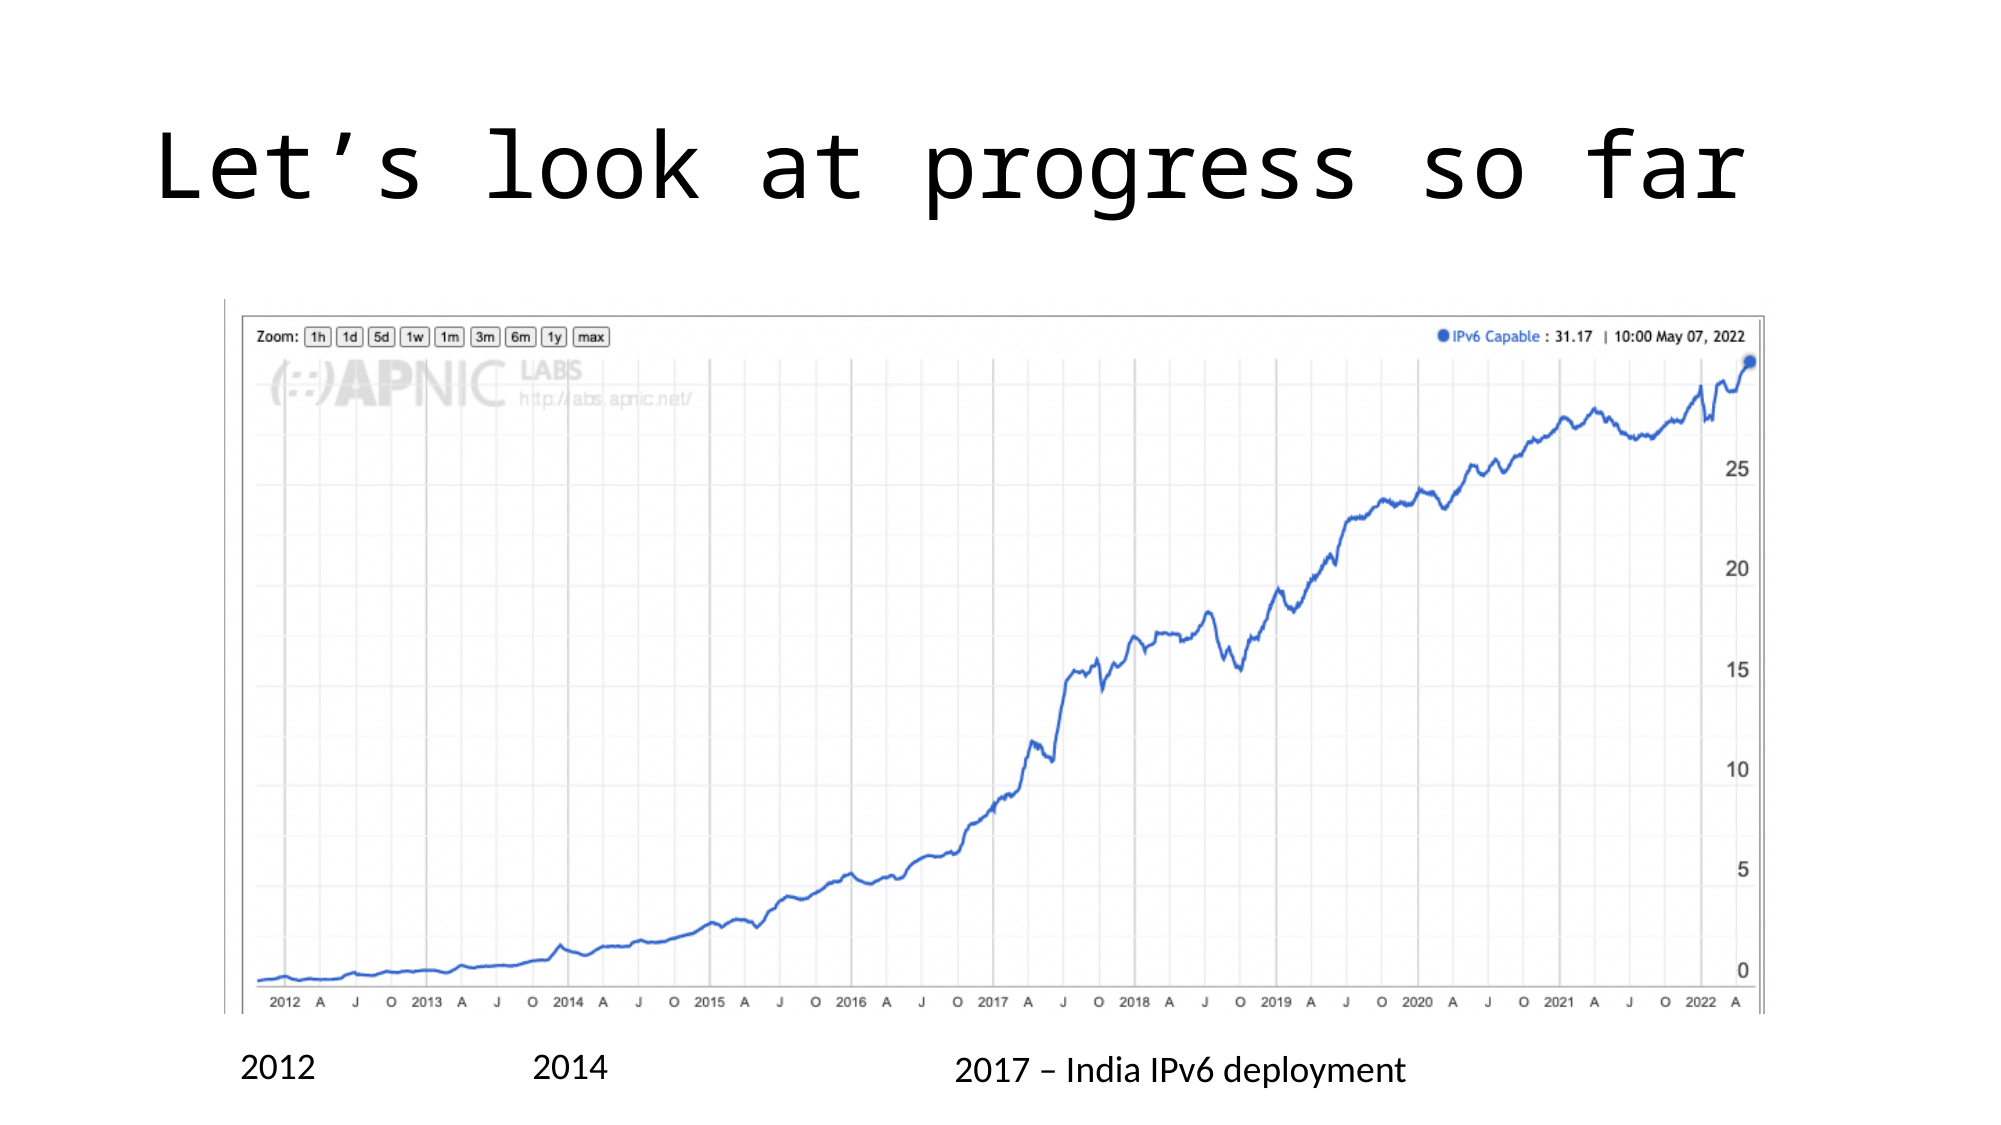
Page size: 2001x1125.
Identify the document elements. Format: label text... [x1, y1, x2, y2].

title Let’s look at progress so far [137, 59, 1863, 278]
text_box 2012 [225, 1034, 332, 1095]
text_box 2017 – India IPv6 deployment [939, 1037, 1422, 1098]
text_box 2014 [517, 1034, 624, 1095]
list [224, 299, 1776, 1014]
